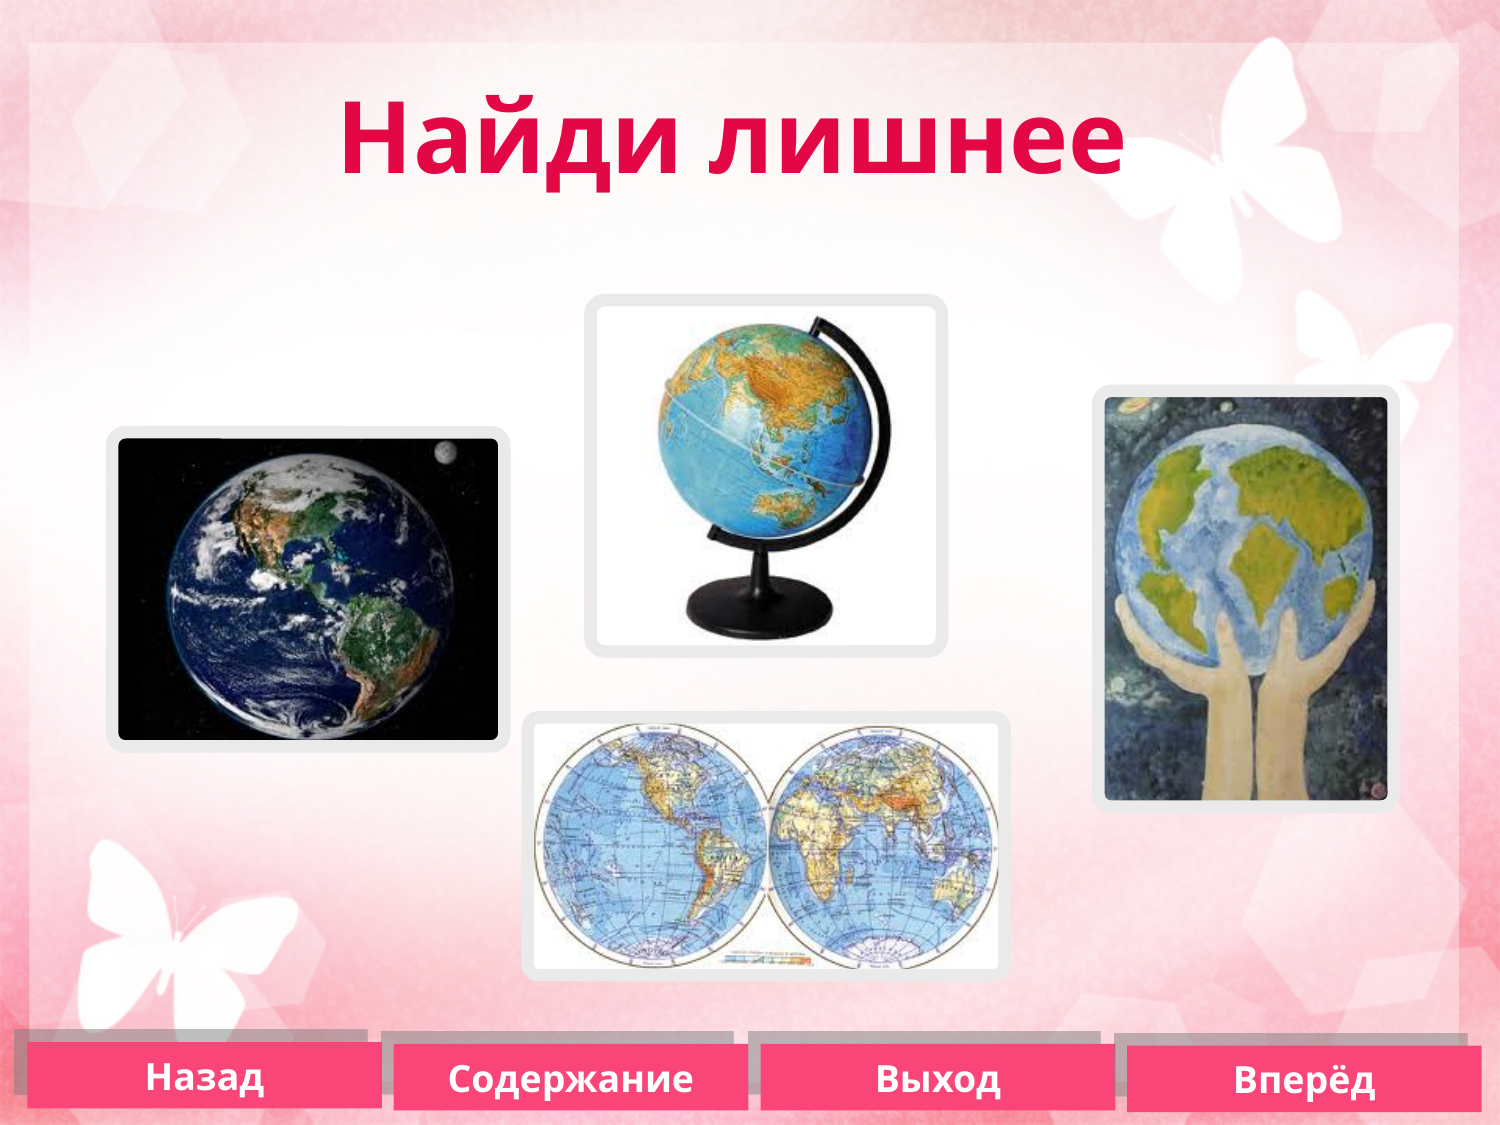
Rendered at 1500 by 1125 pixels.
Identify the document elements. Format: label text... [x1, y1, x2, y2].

text_box [29, 42, 1459, 1043]
text_box Вперёд [1127, 1045, 1482, 1113]
text_box Выход [760, 1043, 1116, 1111]
text_box Назад [27, 1042, 382, 1109]
text_box Найди лишнее [218, 66, 1247, 202]
picture [0, 0, 1500, 1125]
text_box Содержание [393, 1043, 749, 1111]
